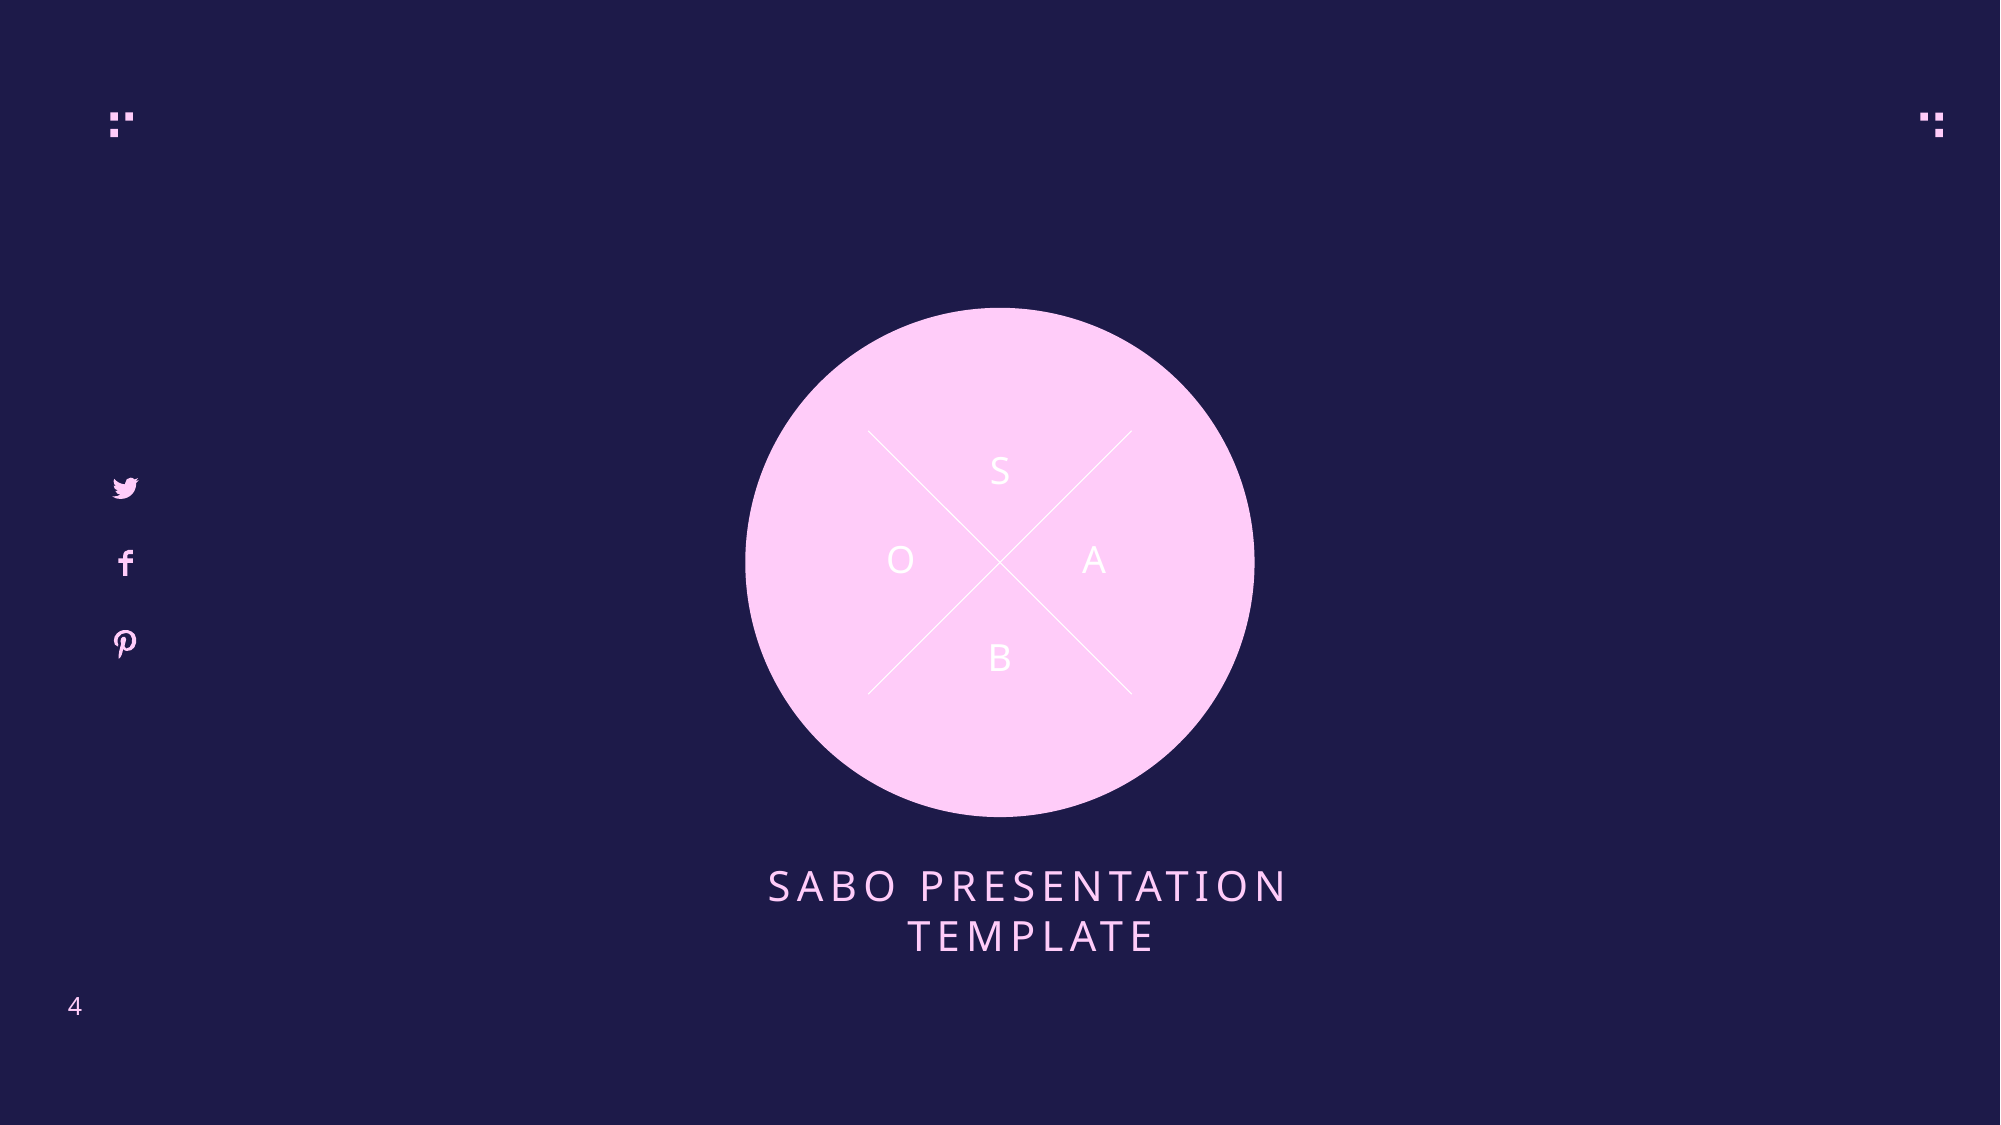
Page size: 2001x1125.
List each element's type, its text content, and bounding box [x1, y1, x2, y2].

text_box SABO PRESENTATION TEMPLATE [633, 852, 1427, 967]
text_box [744, 306, 1256, 819]
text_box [868, 430, 1132, 695]
